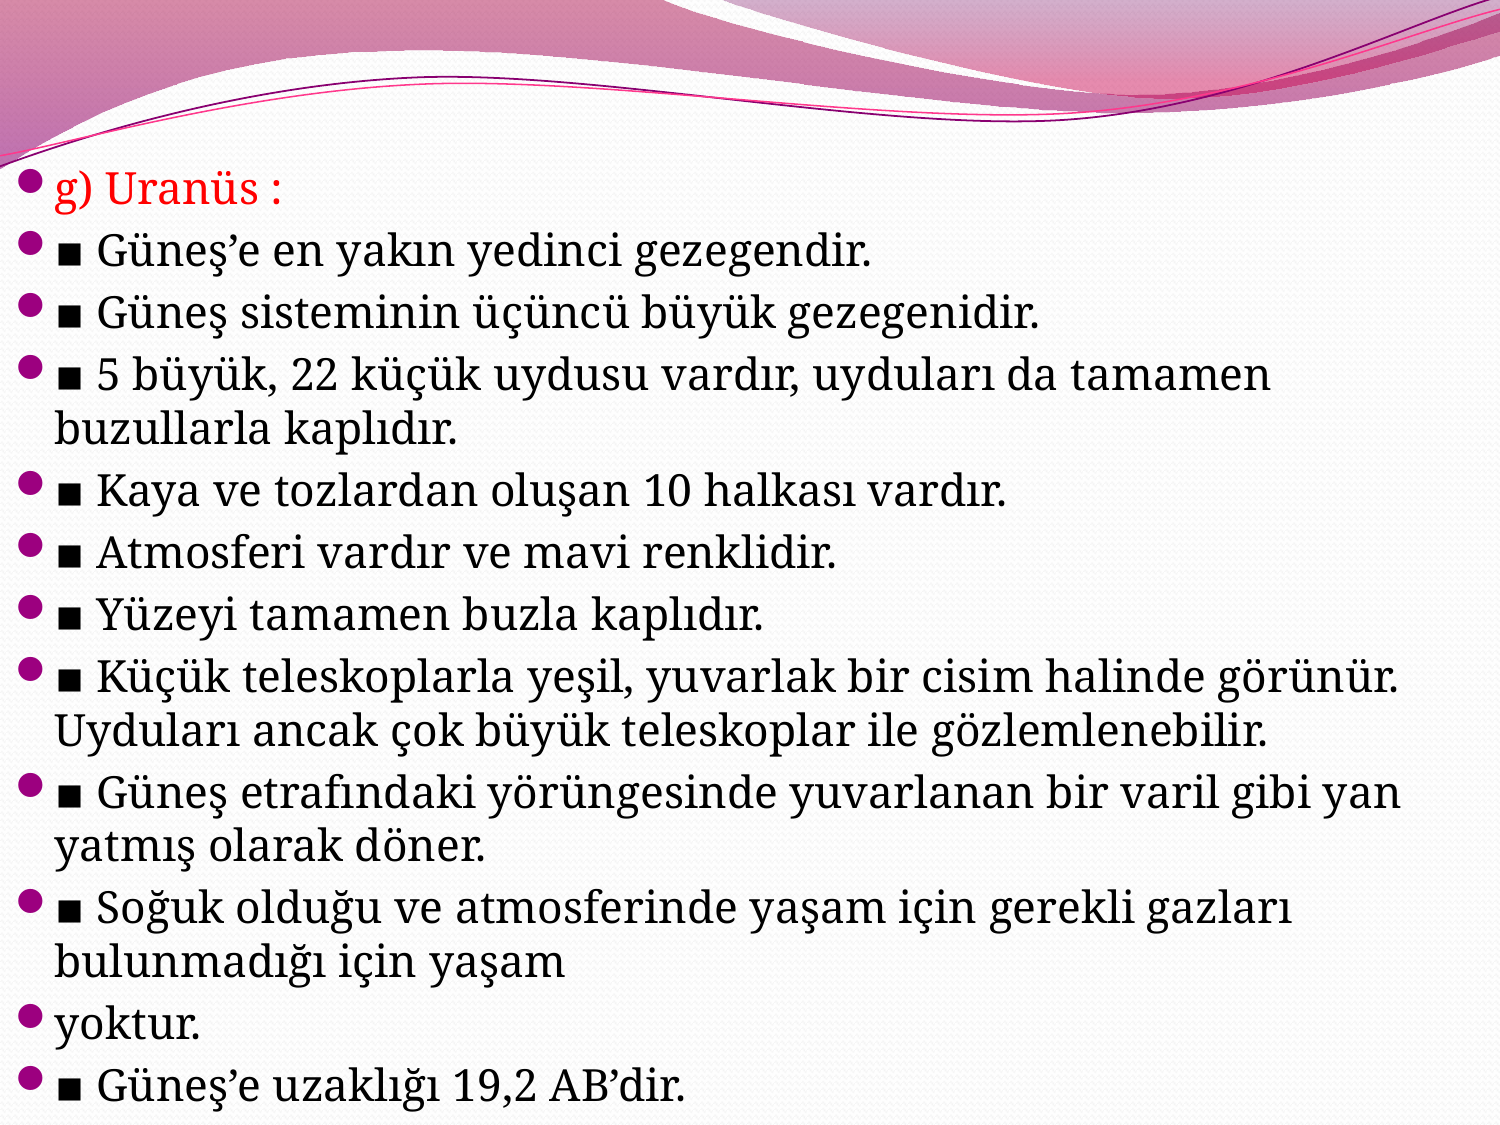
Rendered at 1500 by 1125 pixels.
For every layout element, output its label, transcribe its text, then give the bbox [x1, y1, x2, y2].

list g) Uranüs : ▪ Güneş’e en yakın yedinci gezegendir. ▪ Güneş sisteminin üçüncü büyük gezegenidir. ▪ 5 büyük, 22 küçük uydusu vardır, uyduları da tamamen buzullarla kaplıdır. ▪ Kaya ve tozlardan oluşan 10 halkası vardır. ▪ Atmosferi vardır ve mavi renklidir. ▪ Yüzeyi tamamen buzla kaplıdır. ▪ Küçük teleskoplarla yeşil, yuvarlak bir cisim halinde görünür. Uyduları ancak çok büyük teleskoplar ile gözlemlenebilir. ▪ Güneş etrafındaki yörüngesinde yuvarlanan bir varil gibi yan yatmış olarak döner. ▪ Soğuk olduğu ve atmosferinde yaşam için gerekli gazları bulunmadığı için yaşam yoktur. ▪ Güneş’e uzaklığı 19,2 AB’dir. [0, 152, 1500, 1125]
